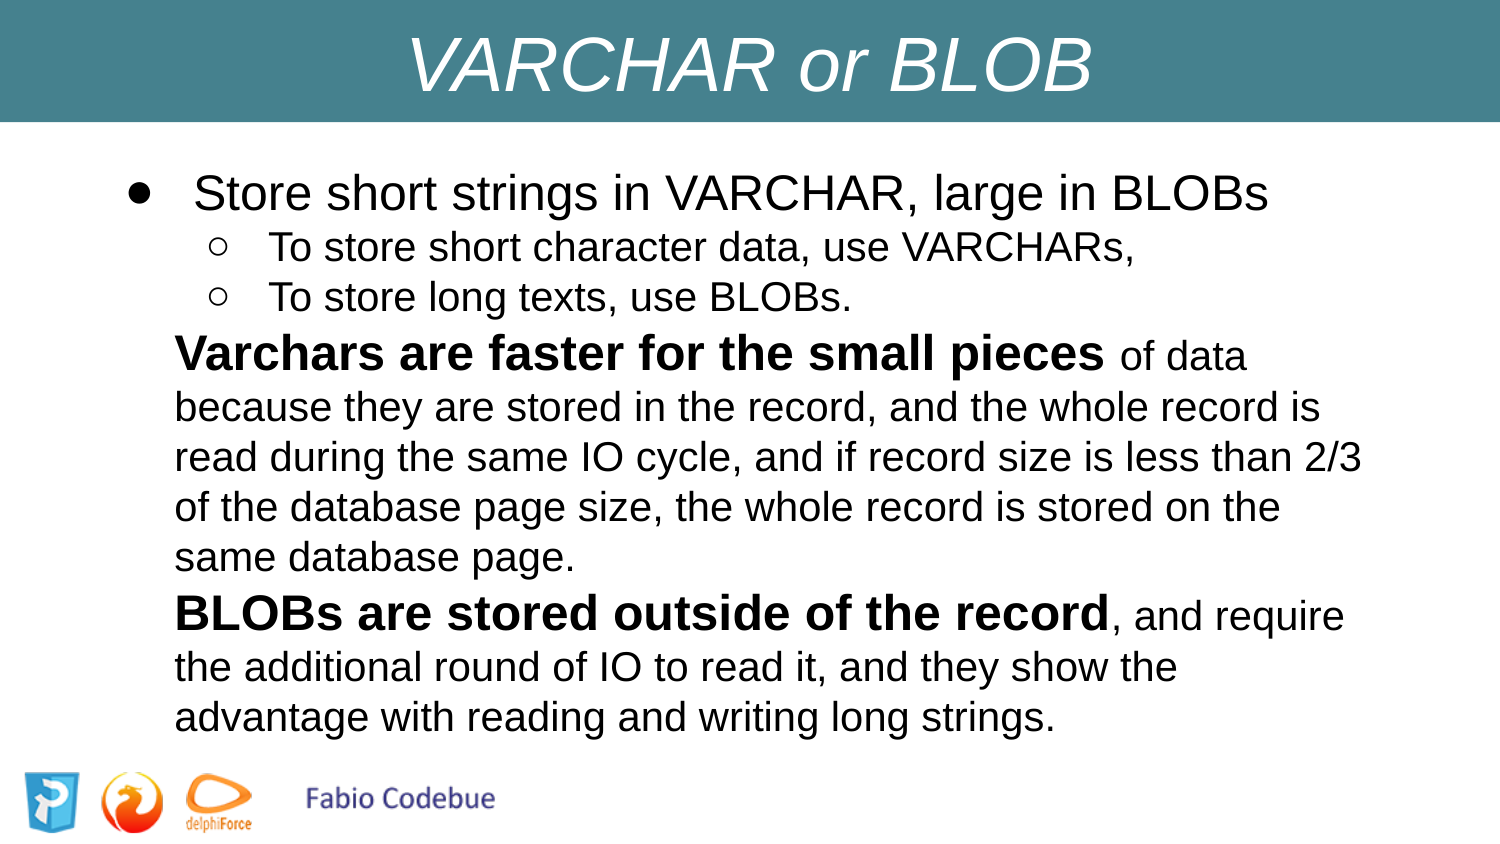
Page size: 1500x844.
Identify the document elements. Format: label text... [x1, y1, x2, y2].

text_box VARCHAR or BLOB [0, 0, 1500, 123]
list Store short strings in VARCHAR, large in BLOBs To store short character data, use VARCHARs, To store long texts, use BLOBs. Varchars are faster for the small pieces of data because they are stored in the record, and the whole record is read during the same IO cycle, and if record size is less than 2/3 of the database page size, the whole record is stored on the same database page. BLOBs are stored outside of the record, and require the additional round of IO to read it, and they show the advantage with reading and writing long strings. [103, 145, 1397, 760]
picture [0, 123, 1500, 844]
